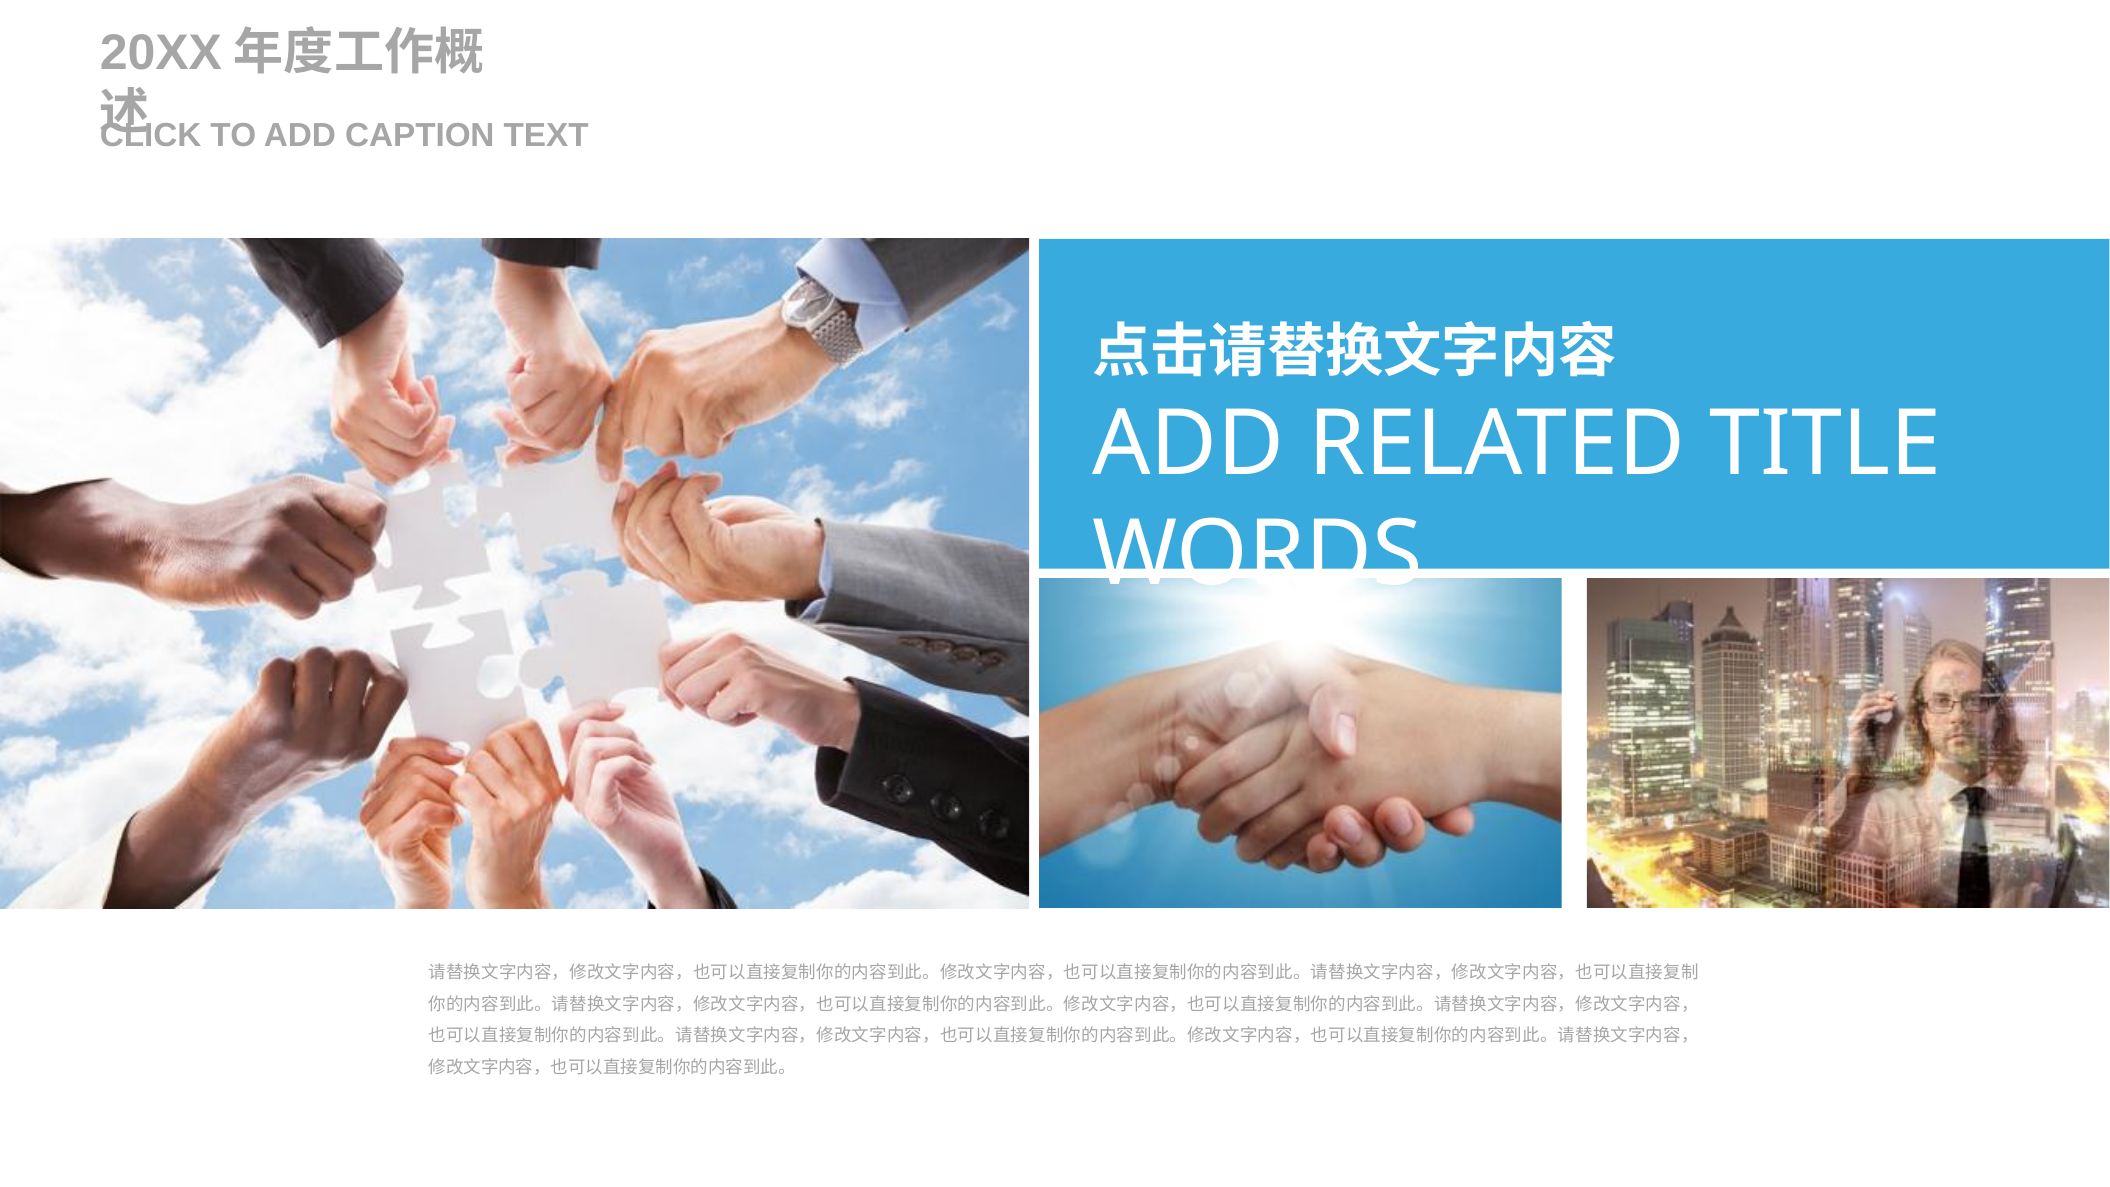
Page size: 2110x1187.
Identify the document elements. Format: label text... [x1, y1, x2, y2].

text_box [1038, 238, 2110, 570]
text_box 请替换文字内容，修改文字内容，也可以直接复制你的内容到此。修改文字内容，也可以直接复制你的内容到此。请替换文字内容，修改文字内容，也可以直接复制你的内容到此。请替换文字内容，修改文字内容，也可以直接复制你的内容到此。修改文字内容，也可以直接复制你的内容到此。请替换文字内容，修改文字内容，也可以直接复制你的内容到此。请替换文字内容，修改文字内容，也可以直接复制你的内容到此。修改文字内容，也可以直接复制你的内容到此。请替换文字内容，修改文字内容，也可以直接复制你的内容到此。 [428, 950, 1701, 1067]
text_box [1038, 577, 1563, 909]
text_box 点击请替换文字内容 ADD RELATED TITLE WORDS [1092, 312, 2057, 603]
text_box CLICK TO ADD CAPTION TEXT [99, 113, 629, 154]
text_box [1586, 577, 2110, 909]
text_box 20XX年度工作概述 [99, 19, 534, 113]
text_box [0, 238, 1030, 909]
